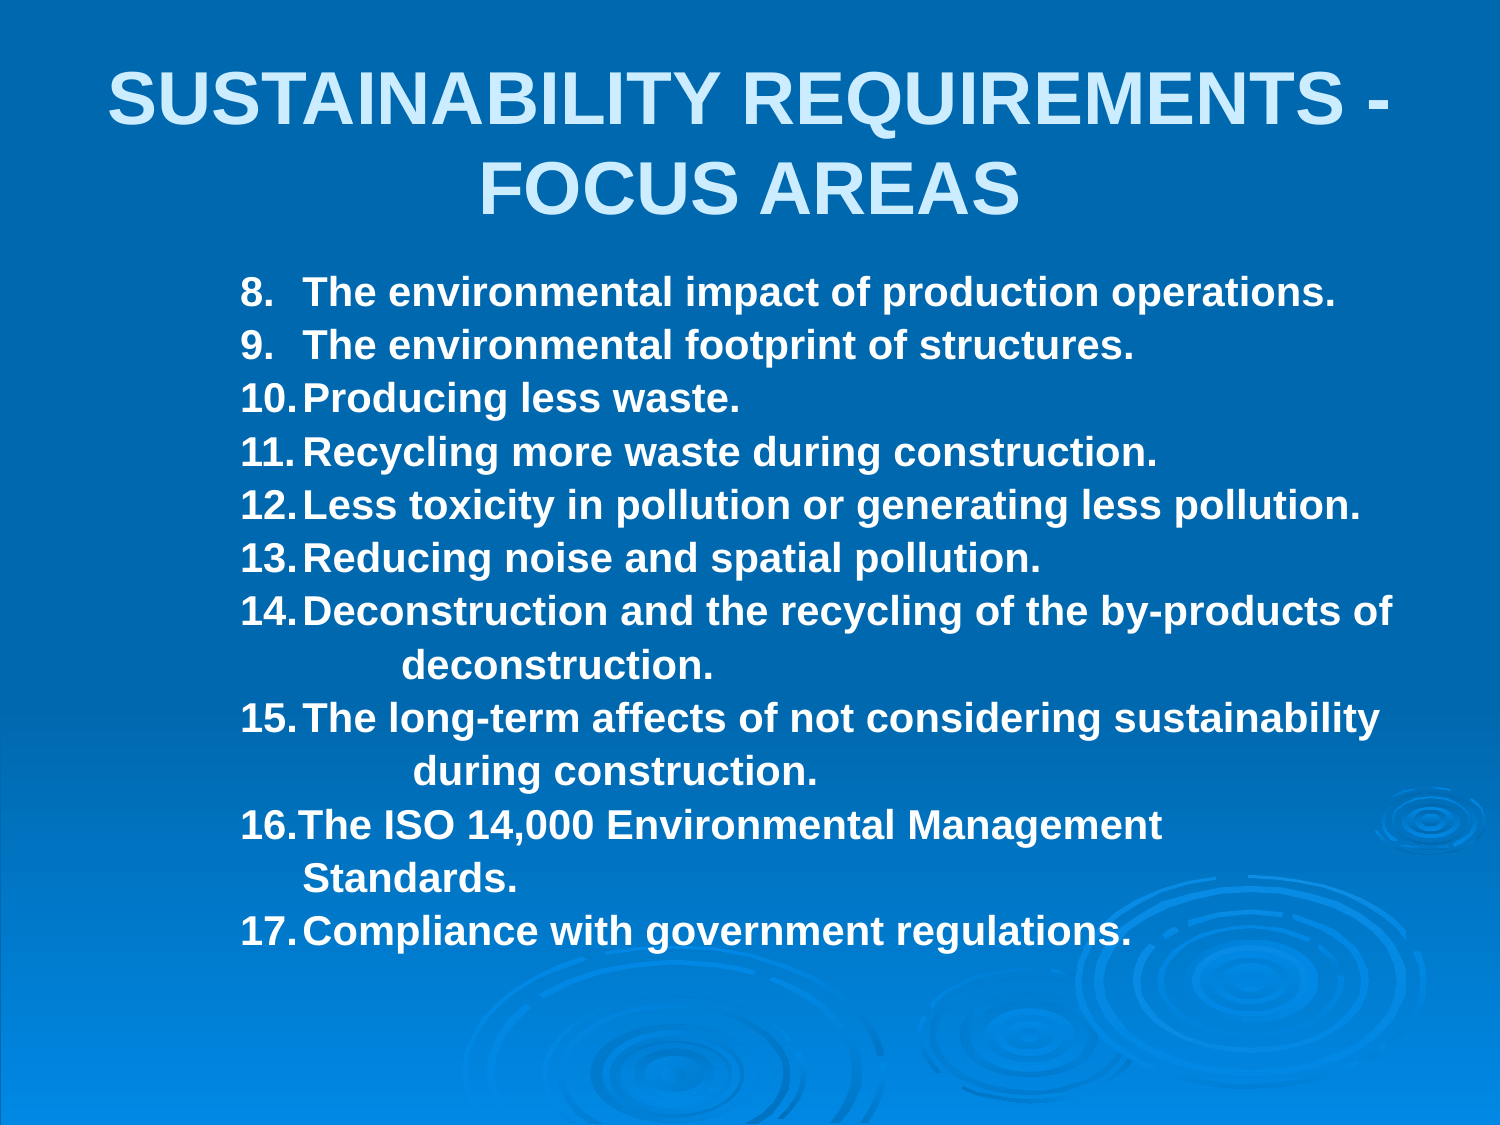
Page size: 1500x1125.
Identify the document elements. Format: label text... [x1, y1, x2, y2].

list 8. The environmental impact of production operations. 9. The environmental footprint of structures. 10. Producing less waste. 11. Recycling more waste during construction. 12. Less toxicity in pollution or generating less pollution. 13. Reducing noise and spatial pollution. 14. Deconstruction and the recycling of the by-products of deconstruction. 15. The long-term affects of not considering sustainability during construction. 16.The ISO 14,000 Environmental Management Standards. 17. Compliance with government regulations. [74, 262, 1426, 1006]
title SUSTAINABILITY REQUIREMENTS - FOCUS AREAS [74, 45, 1426, 233]
